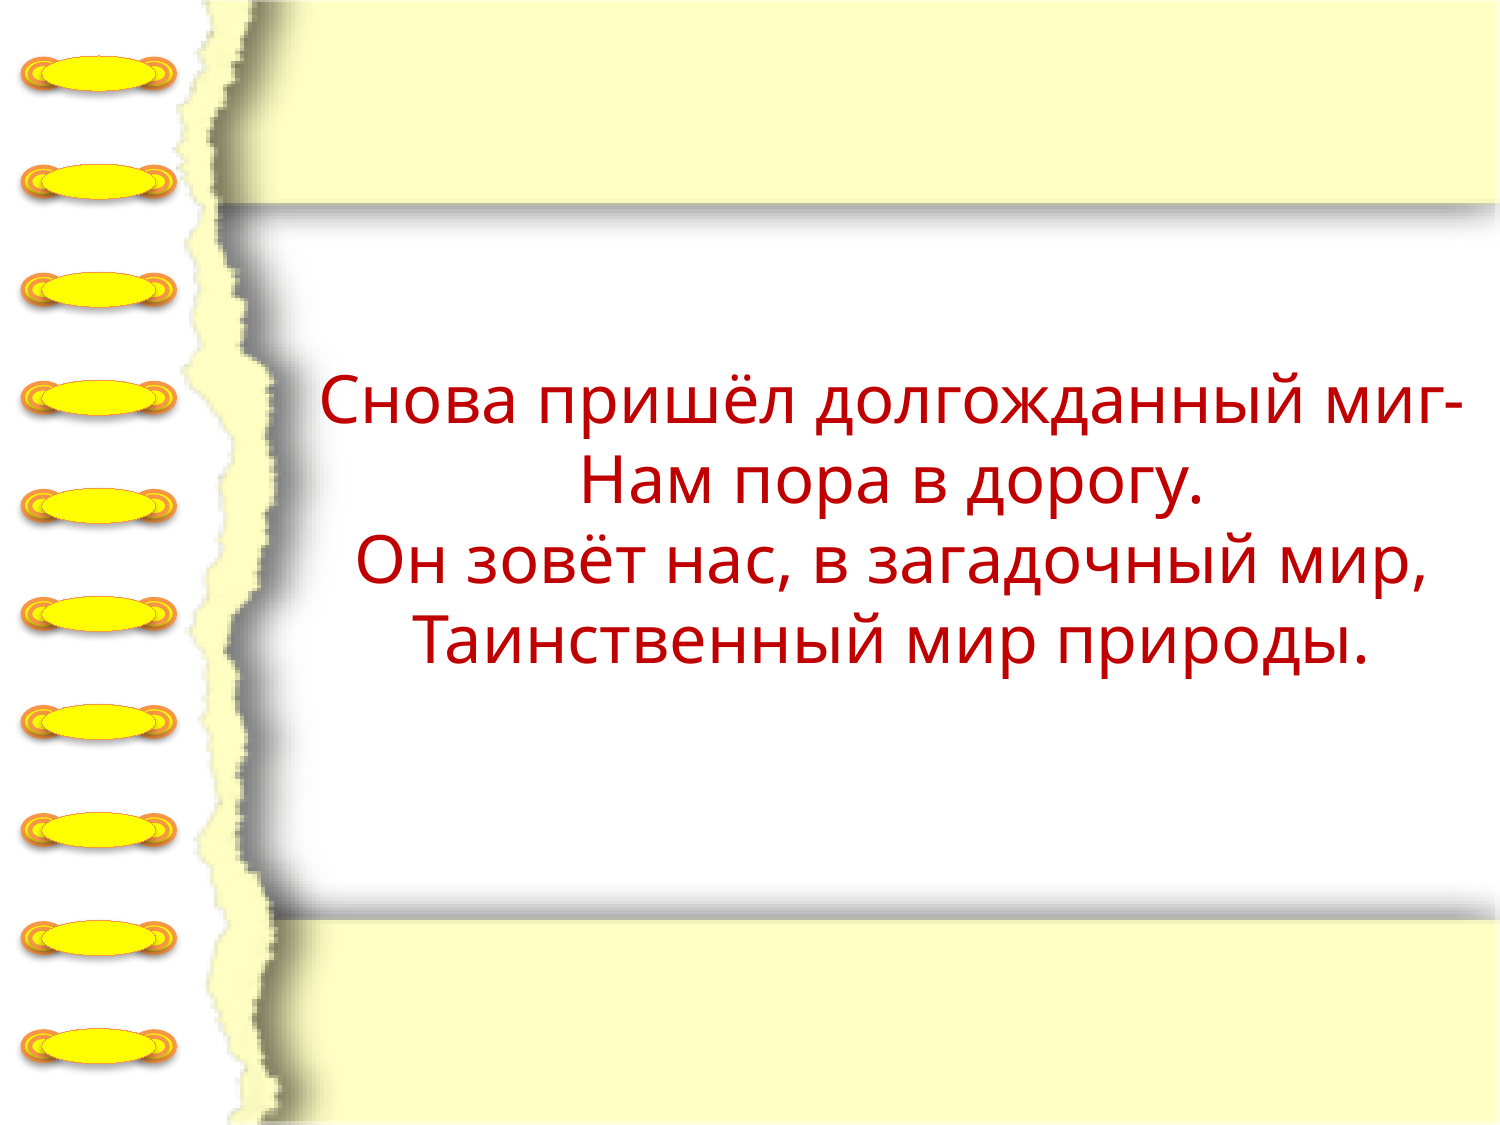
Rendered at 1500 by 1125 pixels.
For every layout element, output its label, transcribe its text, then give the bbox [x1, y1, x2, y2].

text_box Снова пришёл долгожданный миг- Нам пора в дорогу. Он зовёт нас, в загадочный мир, Таинственный мир природы. [194, 349, 1500, 685]
